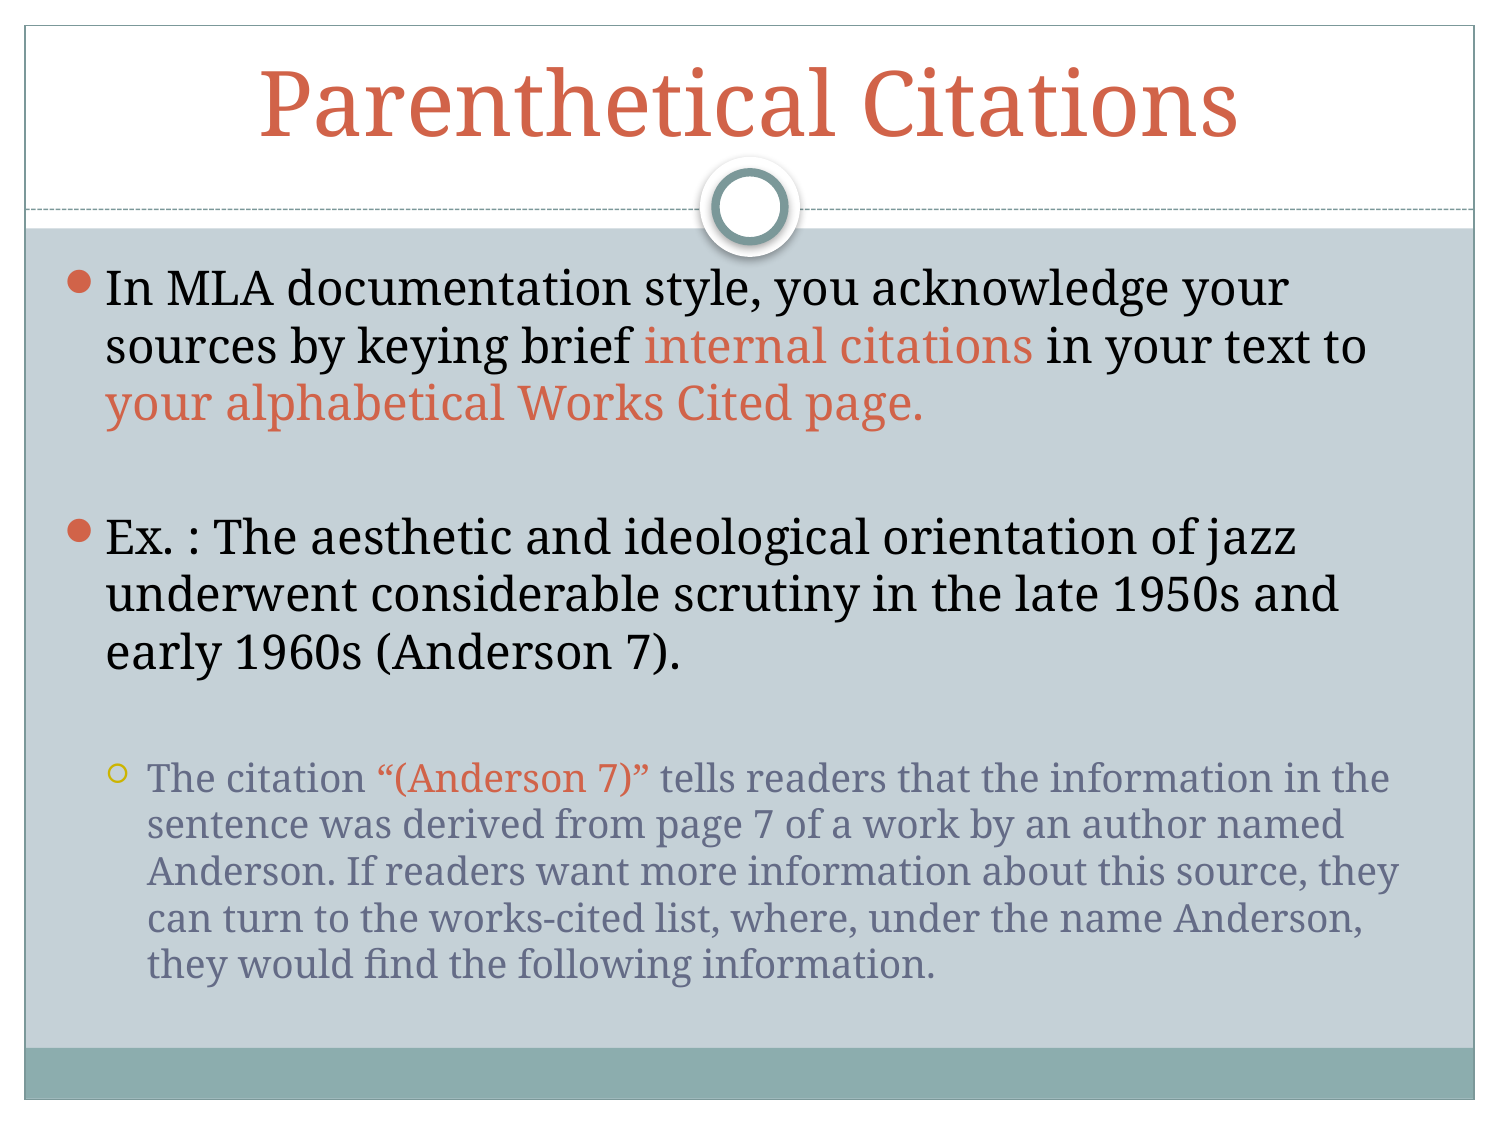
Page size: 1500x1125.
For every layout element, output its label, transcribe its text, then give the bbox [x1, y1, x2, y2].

title Parenthetical Citations [49, 37, 1450, 162]
list In MLA documentation style, you acknowledge your sources by keying brief internal citations in your text to your alphabetical Works Cited page. Ex. : The aesthetic and ideological orientation of jazz underwent considerable scrutiny in the late 1950s and early 1960s (Anderson 7). The citation “(Anderson 7)” tells readers that the information in the sentence was derived from page 7 of a work by an author named Anderson. If readers want more information about this source, they can turn to the works-cited list, where, under the name Anderson, they would find the following information. [49, 250, 1445, 1001]
